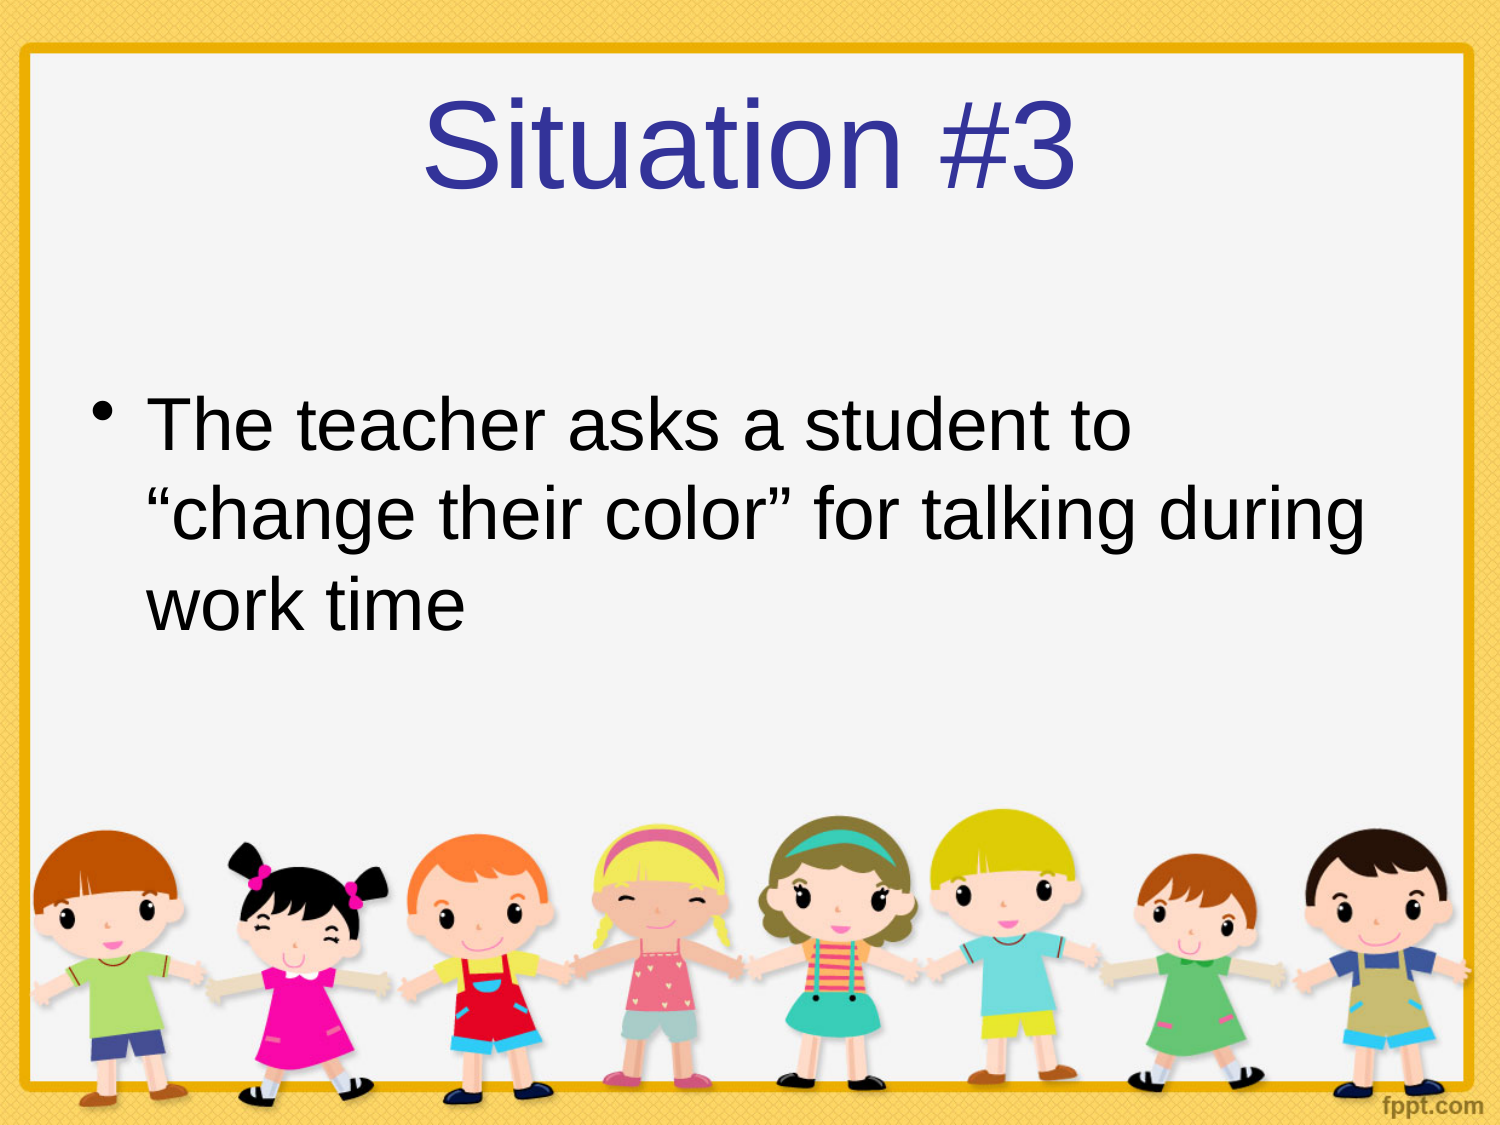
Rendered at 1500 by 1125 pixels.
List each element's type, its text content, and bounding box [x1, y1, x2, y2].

title Situation #3 [75, 45, 1425, 233]
picture [0, 0, 1500, 1125]
list The teacher asks a student to “change their color” for talking during work time [75, 262, 1425, 1005]
